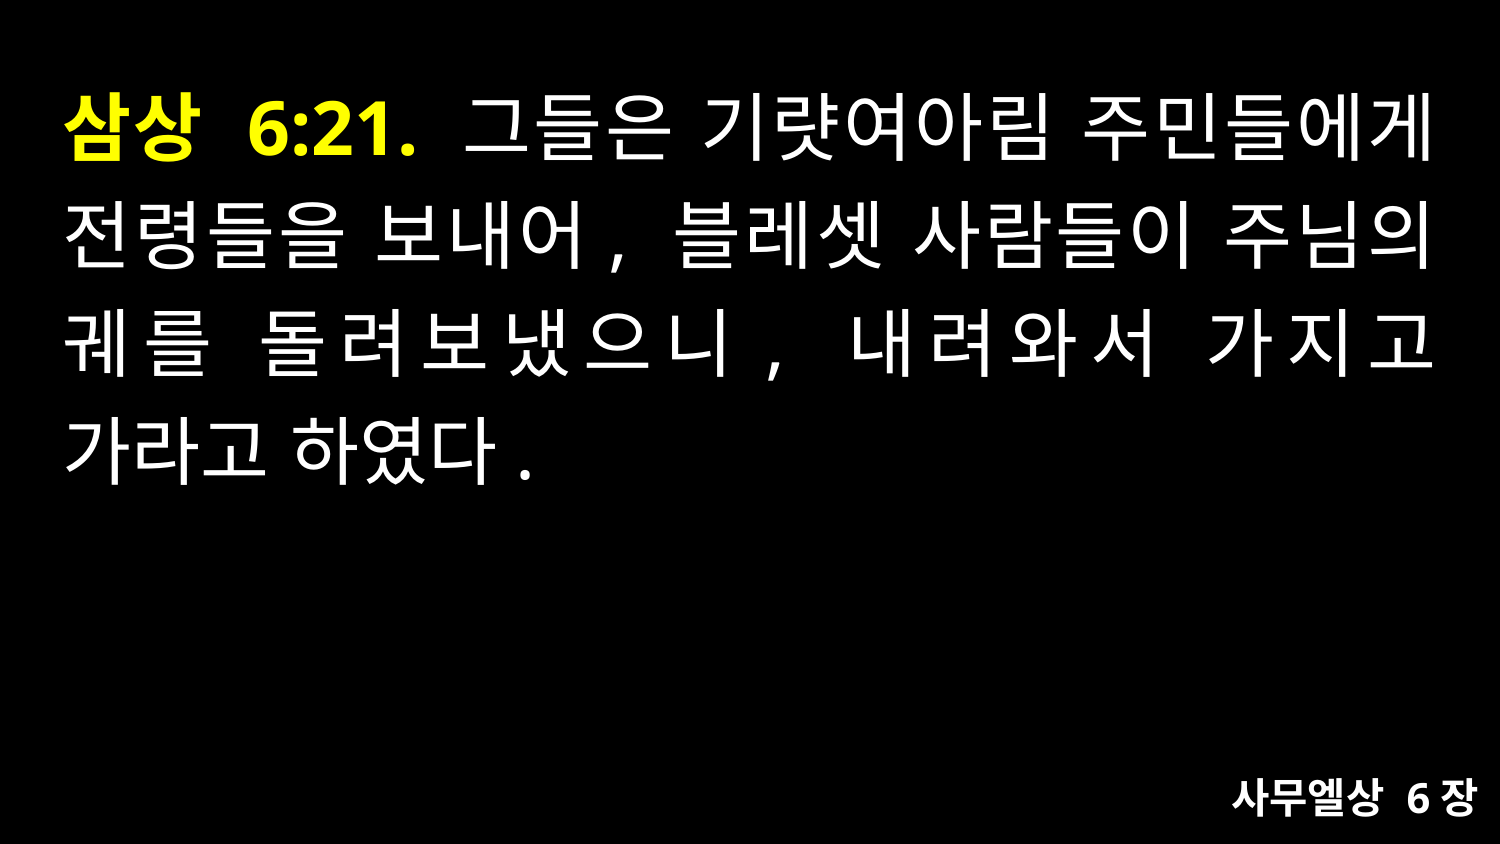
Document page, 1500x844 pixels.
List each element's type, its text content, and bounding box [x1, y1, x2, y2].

subtitle 사무엘상 6장 [916, 770, 1500, 844]
title 삼상 6:21. 그들은 기럇여아림 주민들에게 전령들을 보내어, 블레셋 사람들이 주님의 궤를 돌려보냈으니, 내려와서 가지고 가라고 하였다. [0, 0, 1500, 844]
